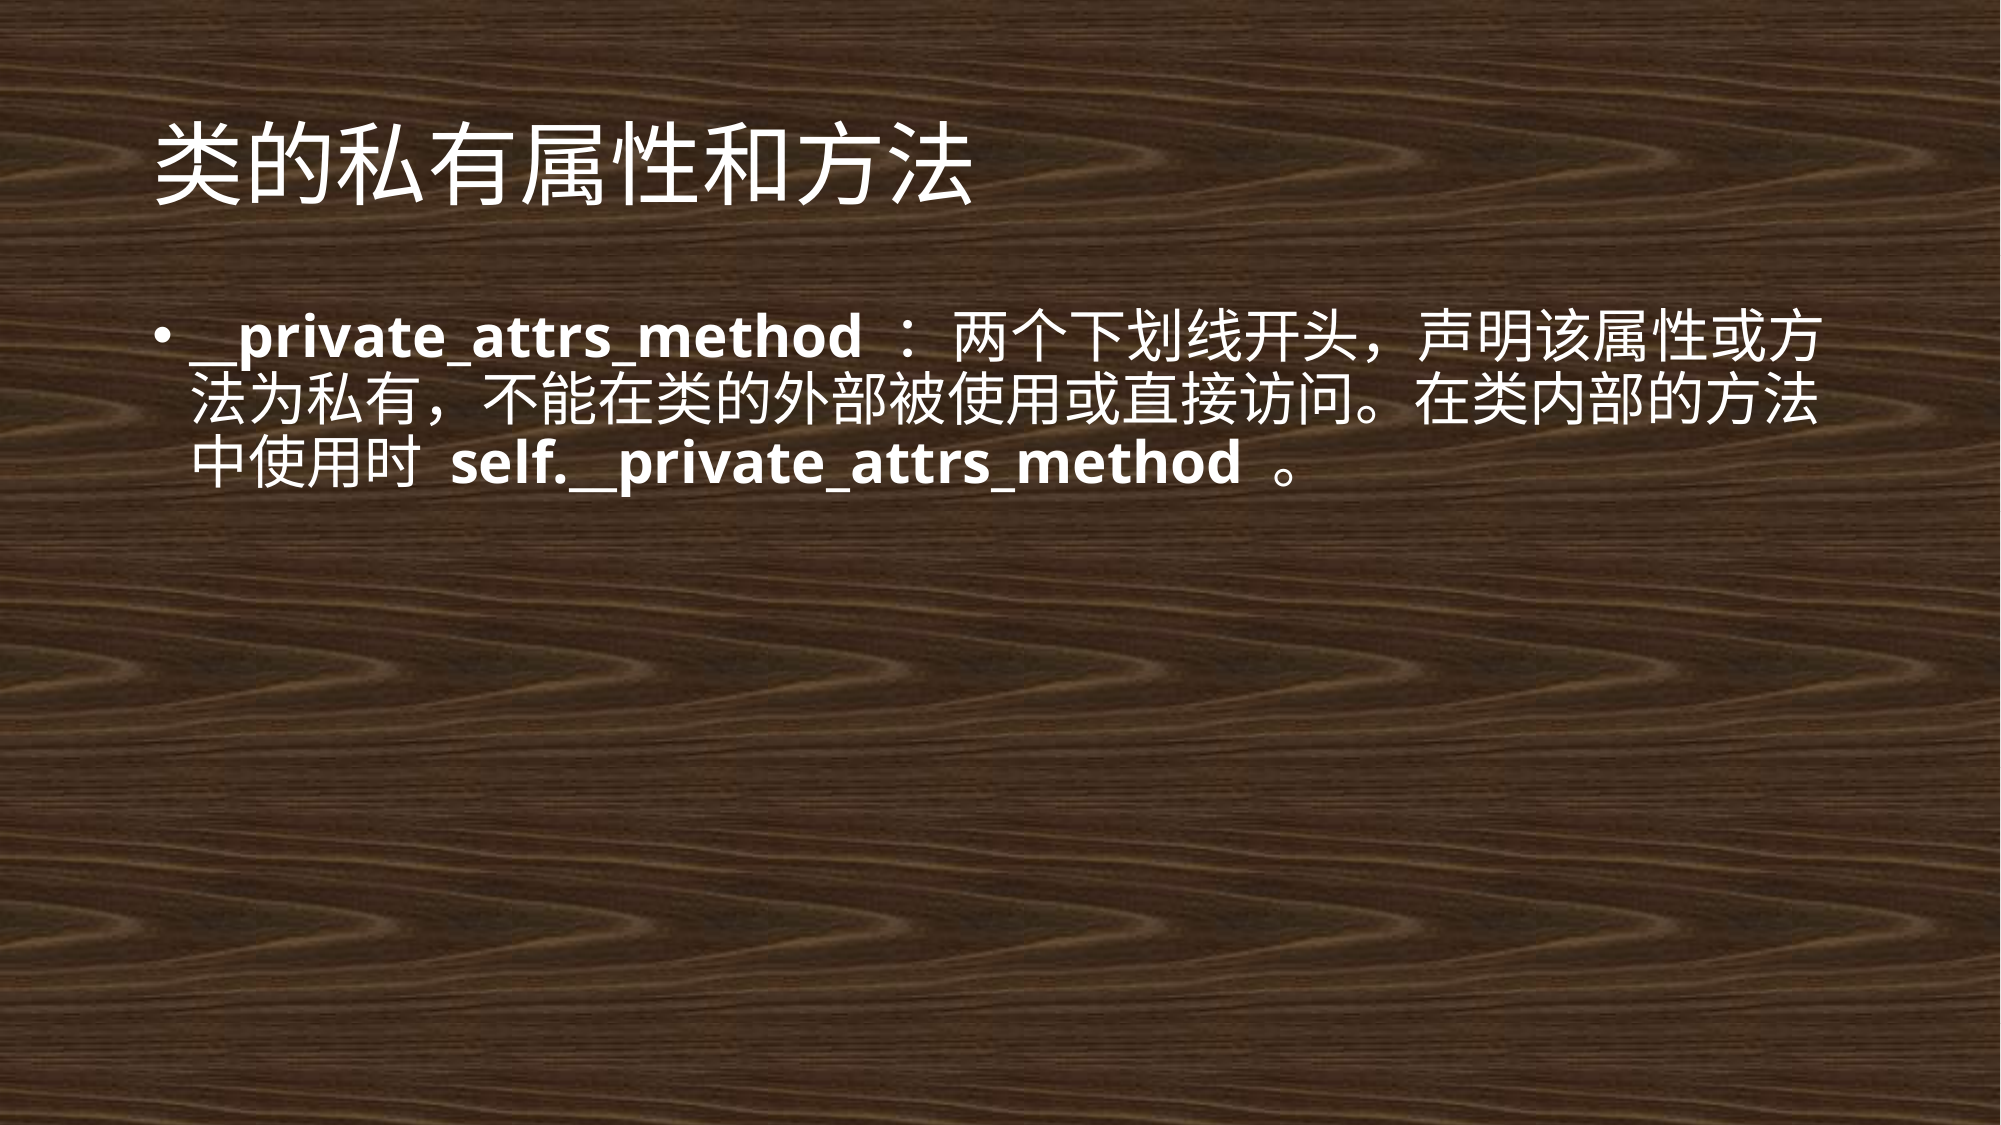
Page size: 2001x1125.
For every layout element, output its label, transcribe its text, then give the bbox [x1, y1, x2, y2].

title 类的私有属性和方法 [137, 59, 1863, 278]
picture [0, 0, 2001, 1125]
list __private_attrs_method ：两个下划线开头，声明该属性或方法为私有，不能在类的外部被使用或直接访问。在类内部的方法中使用时 self.__private_attrs_method 。 [137, 299, 1863, 1014]
